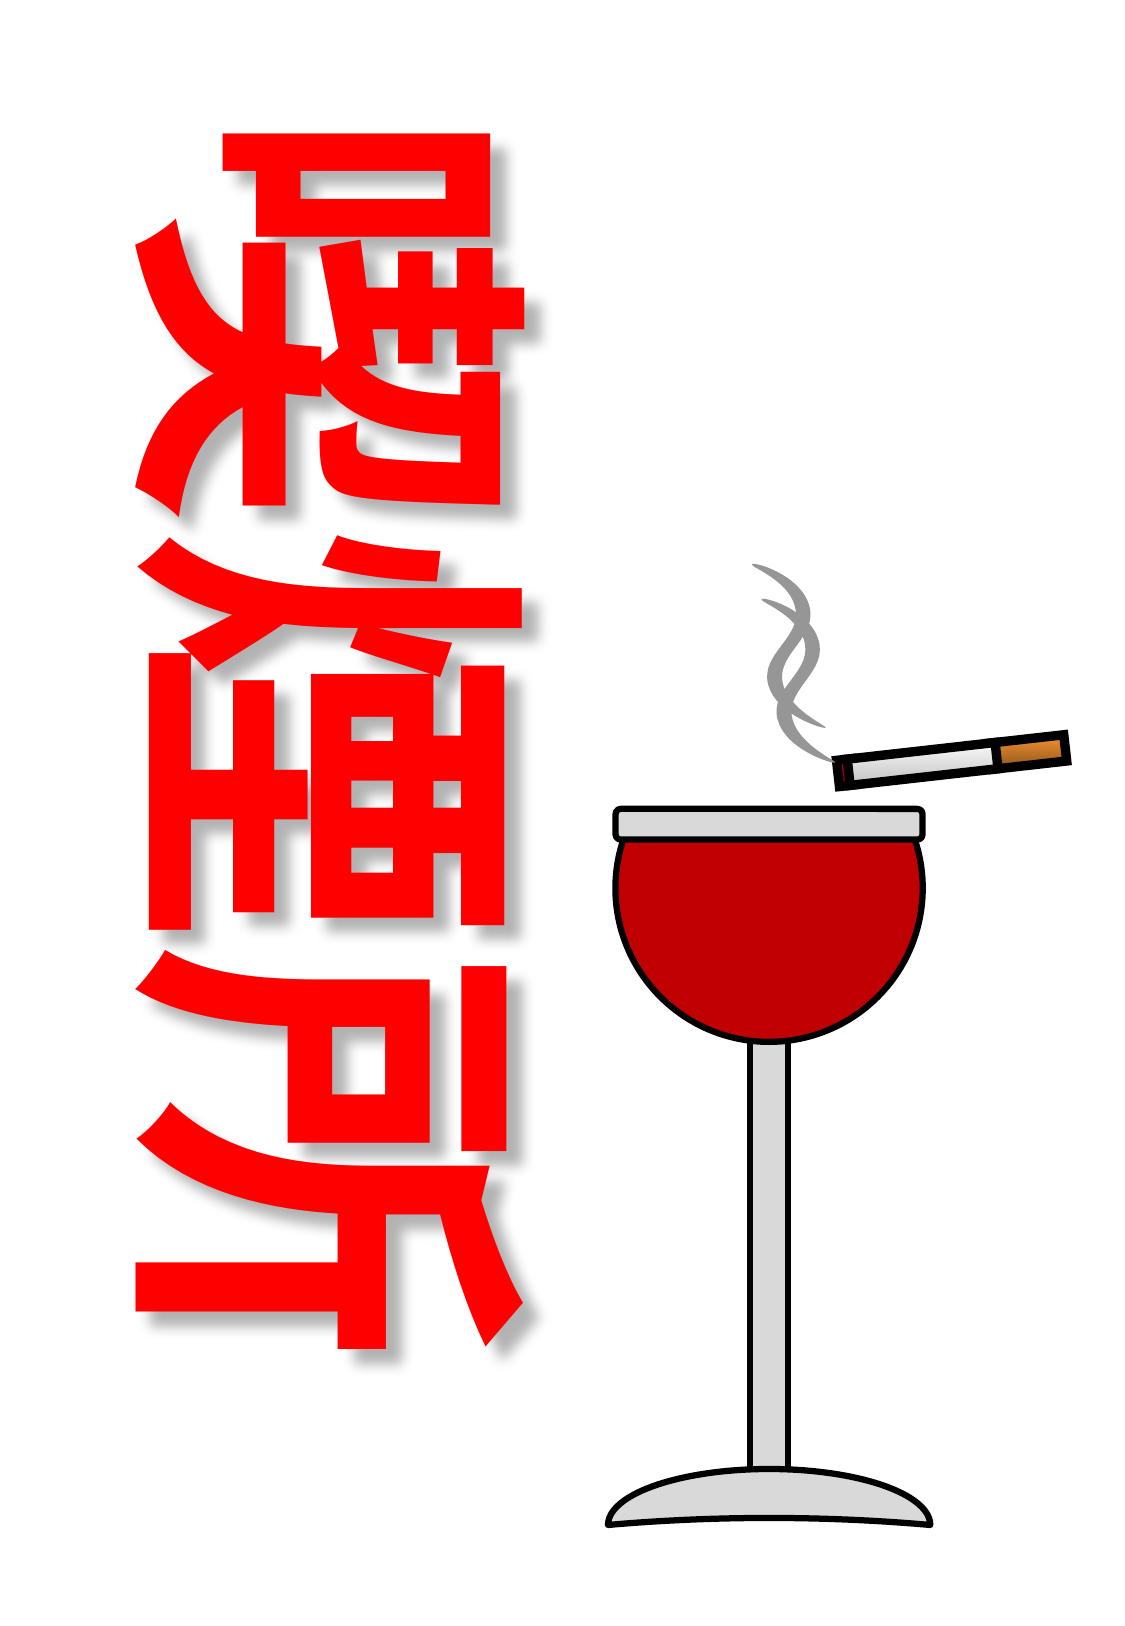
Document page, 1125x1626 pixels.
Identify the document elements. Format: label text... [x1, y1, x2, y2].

text_box 喫煙所 [72, 94, 608, 1375]
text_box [607, 544, 1055, 1526]
